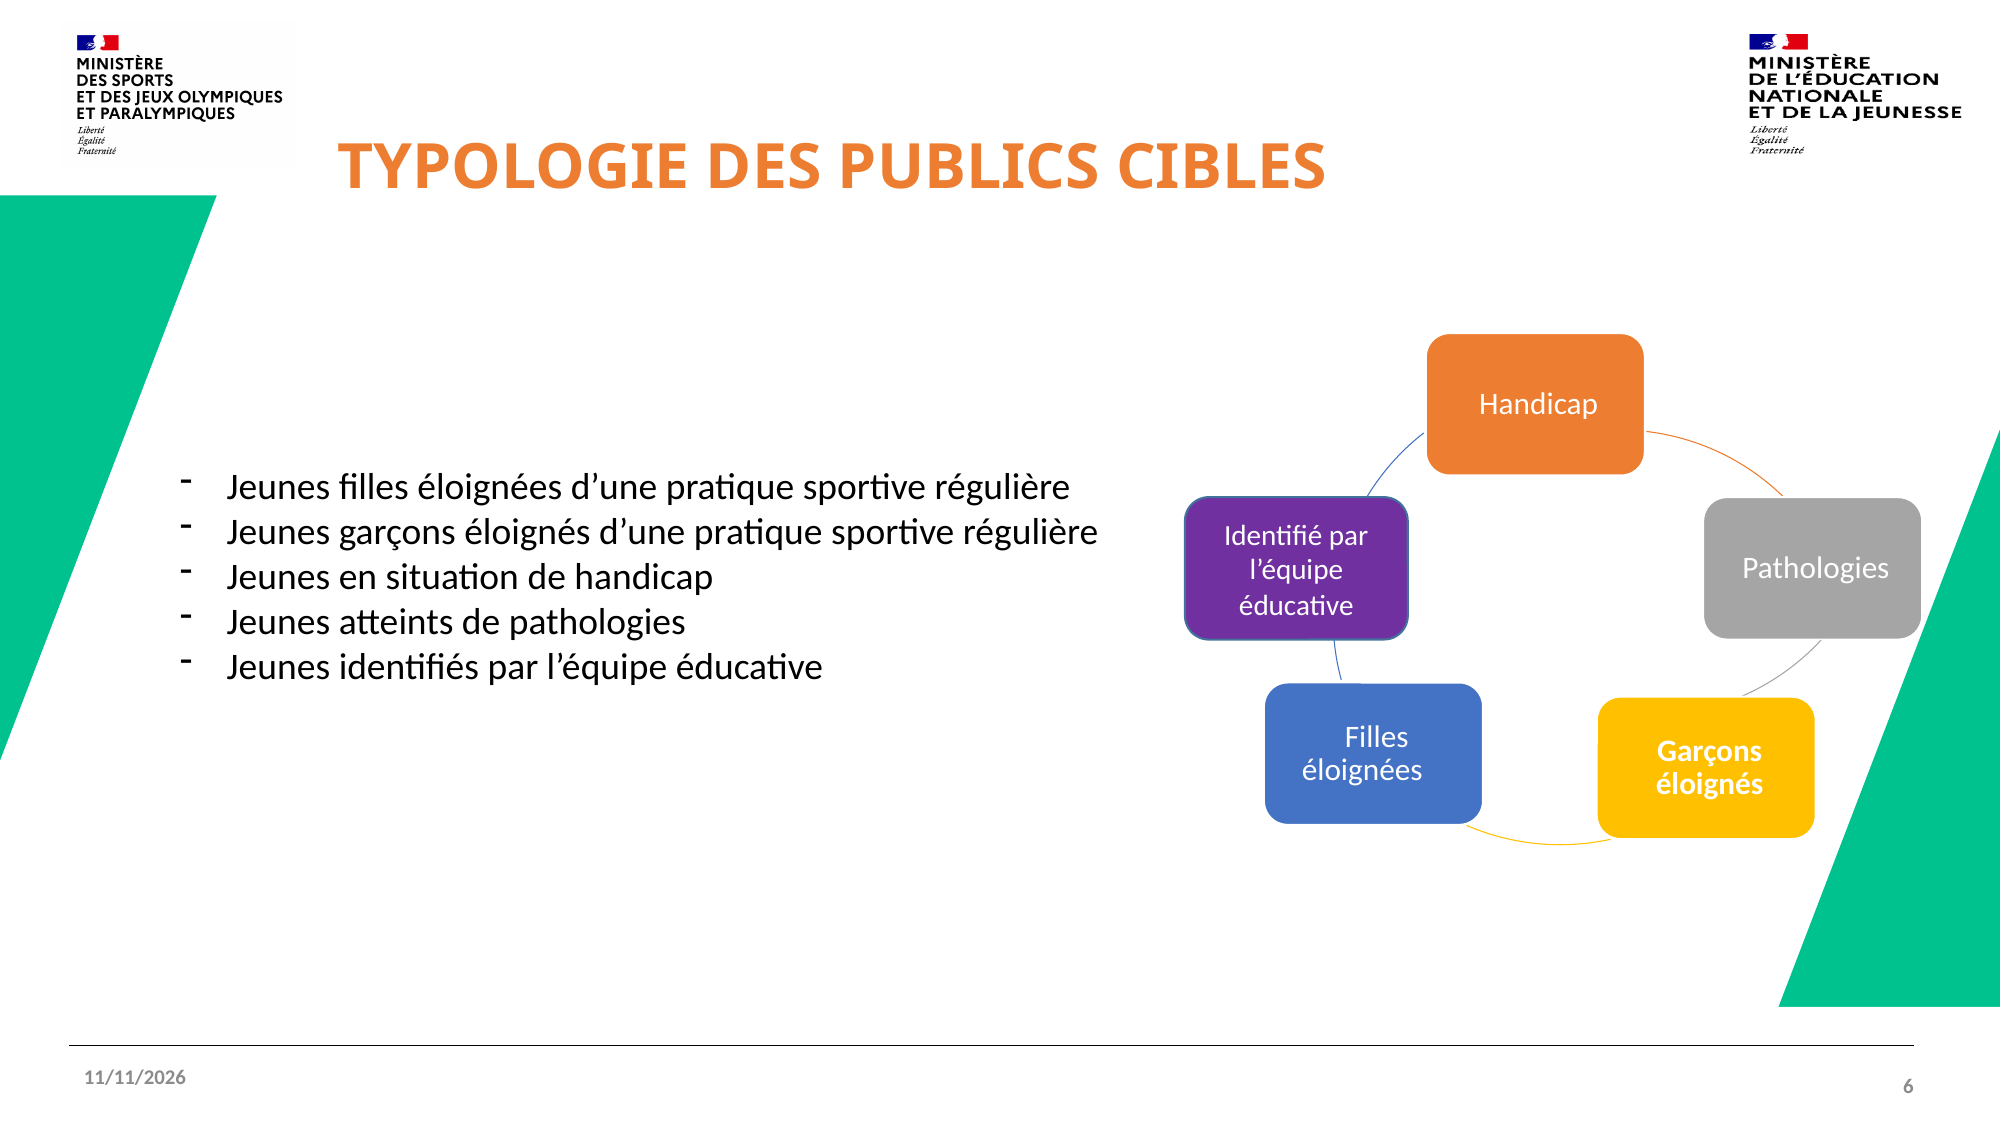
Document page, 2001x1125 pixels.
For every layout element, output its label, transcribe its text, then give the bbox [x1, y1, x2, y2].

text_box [893, 332, 2000, 947]
slide_number 6 [1618, 1046, 1914, 1125]
title TYPOLOGIE DES PUBLICS cibles [322, 94, 2000, 243]
picture [62, 20, 297, 169]
text_box Jeunes filles éloignées d’une pratique sportive régulière Jeunes garçons éloignés d’une pratique sportive régulière Jeunes en situation de handicap Jeunes atteints de pathologies Jeunes identifiés par l’équipe éducative [164, 454, 893, 694]
picture [1749, 34, 1963, 155]
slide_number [69, 1046, 519, 1107]
